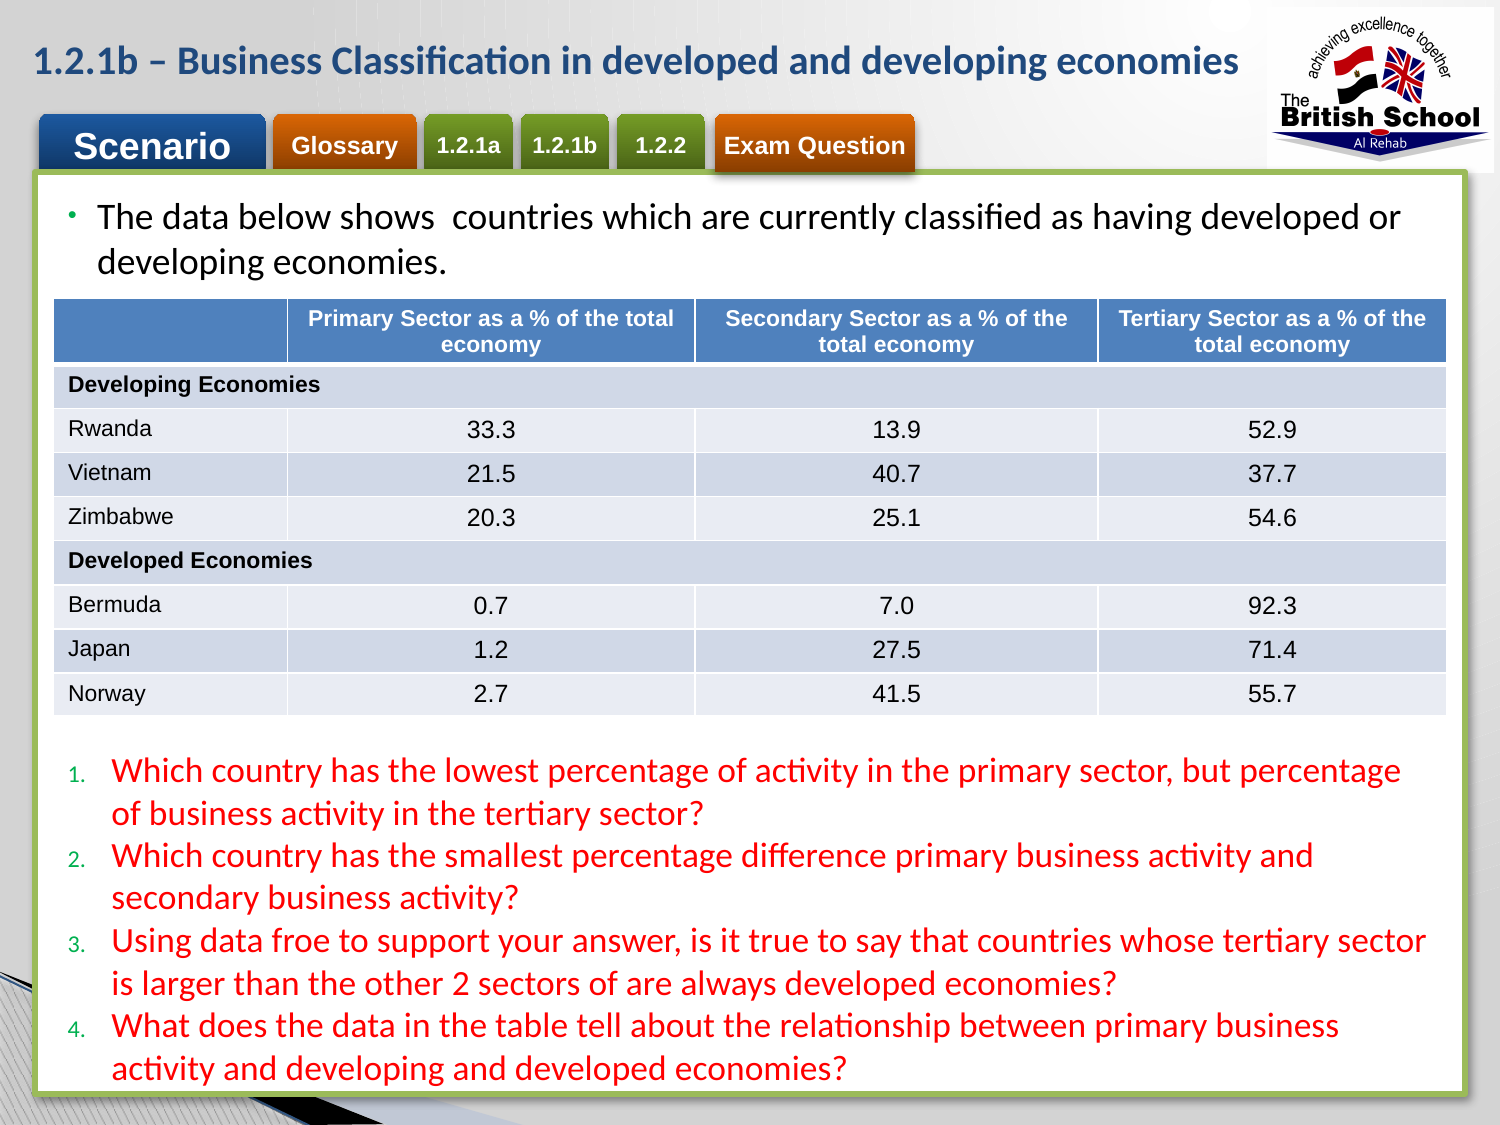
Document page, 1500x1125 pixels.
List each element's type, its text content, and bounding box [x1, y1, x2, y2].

picture [281, 1114, 303, 1125]
table_cell 52.9 [1099, 409, 1446, 452]
table_cell 20.3 [288, 497, 694, 540]
table_cell 2.7 [288, 674, 694, 715]
table_cell 55.7 [1099, 674, 1446, 715]
table_cell 54.6 [1099, 497, 1446, 540]
text_box Which country has the lowest percentage of activity in the primary sector, but percentage of business activity in the tertiary sector? Which country has the smallest percentage difference primary business activity and secondary business activity? Using data froe to support your answer, is it true to say that countries whose tertiary sector is larger than the other 2 sectors of are always developed economies? What does the data in the table tell about the relationship between primary business activity and developing and developed economies? [53, 739, 1447, 823]
table_cell 37.7 [1099, 453, 1446, 496]
table_cell 33.3 [288, 409, 694, 452]
table_cell 0.7 [288, 586, 694, 628]
table_header Tertiary Sector as a % of the total economy [1099, 299, 1446, 362]
table_cell 92.3 [1099, 586, 1446, 628]
table_cell 27.5 [696, 630, 1097, 672]
table_cell 25.1 [696, 497, 1097, 540]
table_cell 7.0 [696, 586, 1097, 628]
picture [1267, 7, 1495, 173]
table_cell Vietnam [54, 453, 287, 496]
table_cell Japan [54, 630, 287, 672]
table_cell Norway [54, 674, 287, 715]
table_cell Developing Economies [54, 367, 1446, 408]
table_header [54, 299, 287, 362]
list The data below shows countries which are currently classified as having developed or developing economies. [53, 184, 1447, 268]
table_header Secondary Sector as a % of the total economy [696, 299, 1097, 362]
table_cell 21.5 [288, 453, 694, 496]
title 1.2.1b – Business Classification in developed and developing economies [17, 7, 1306, 110]
table_cell 1.2 [288, 630, 694, 672]
table_cell 41.5 [696, 674, 1097, 715]
table_cell Rwanda [54, 409, 287, 452]
table_cell 40.7 [696, 453, 1097, 496]
table_cell Zimbabwe [54, 497, 287, 540]
table_header Primary Sector as a % of the total economy [288, 299, 694, 362]
table_cell 71.4 [1099, 630, 1446, 672]
table_cell Bermuda [54, 586, 287, 628]
table_cell Developed Economies [54, 541, 1446, 584]
table_cell 13.9 [696, 409, 1097, 452]
